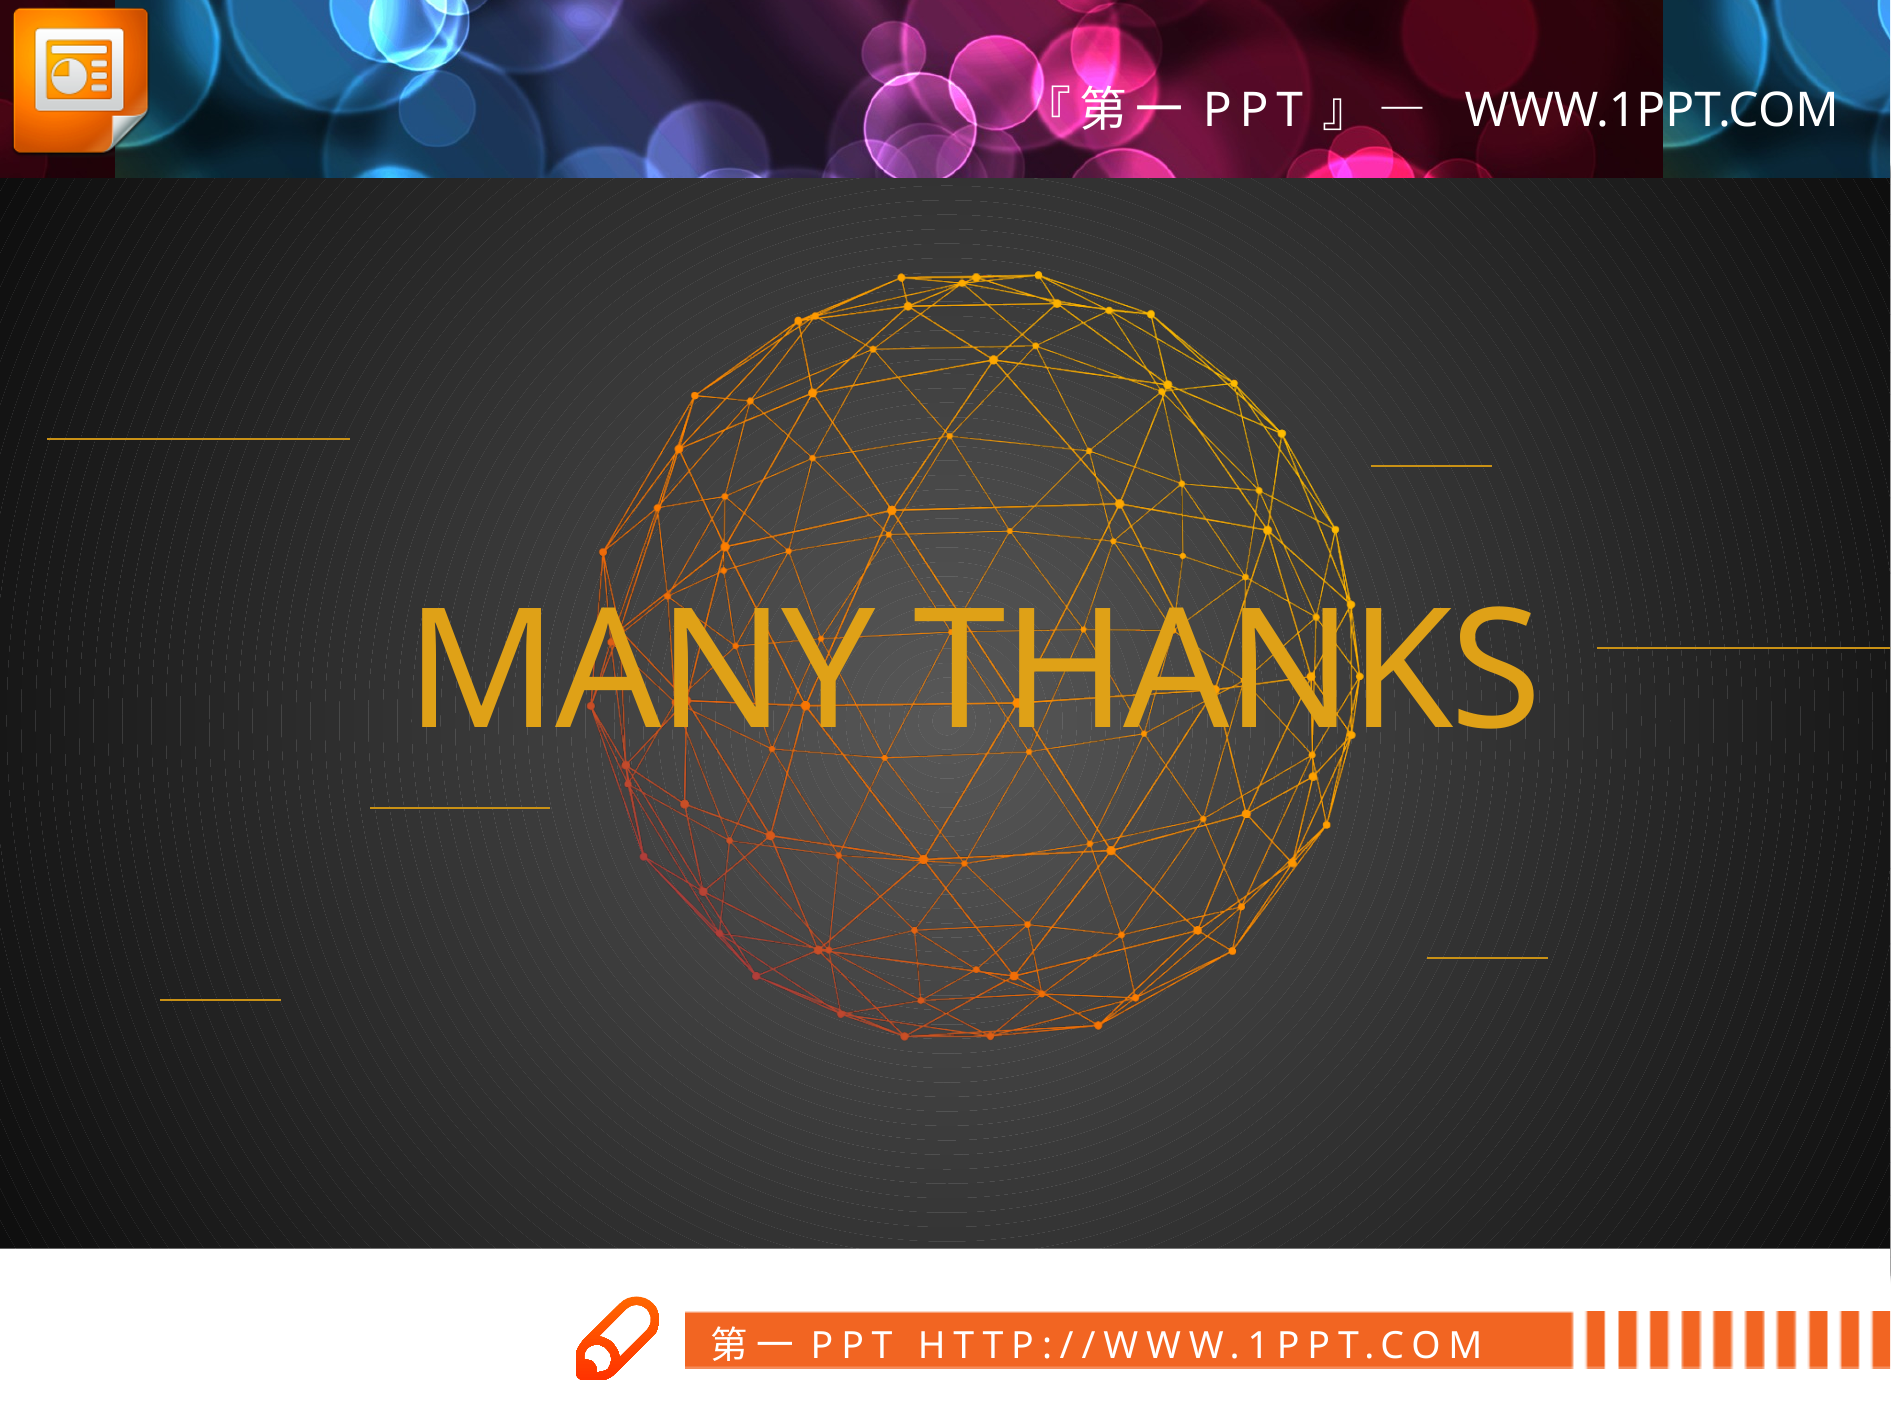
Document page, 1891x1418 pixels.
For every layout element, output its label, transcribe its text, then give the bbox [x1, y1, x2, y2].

text_box MANY THANKS [1382, 553, 1628, 768]
picture [0, 0, 1891, 178]
picture [569, 260, 1379, 1064]
text_box MANY THANKS [321, 553, 564, 768]
picture [685, 1311, 1891, 1369]
